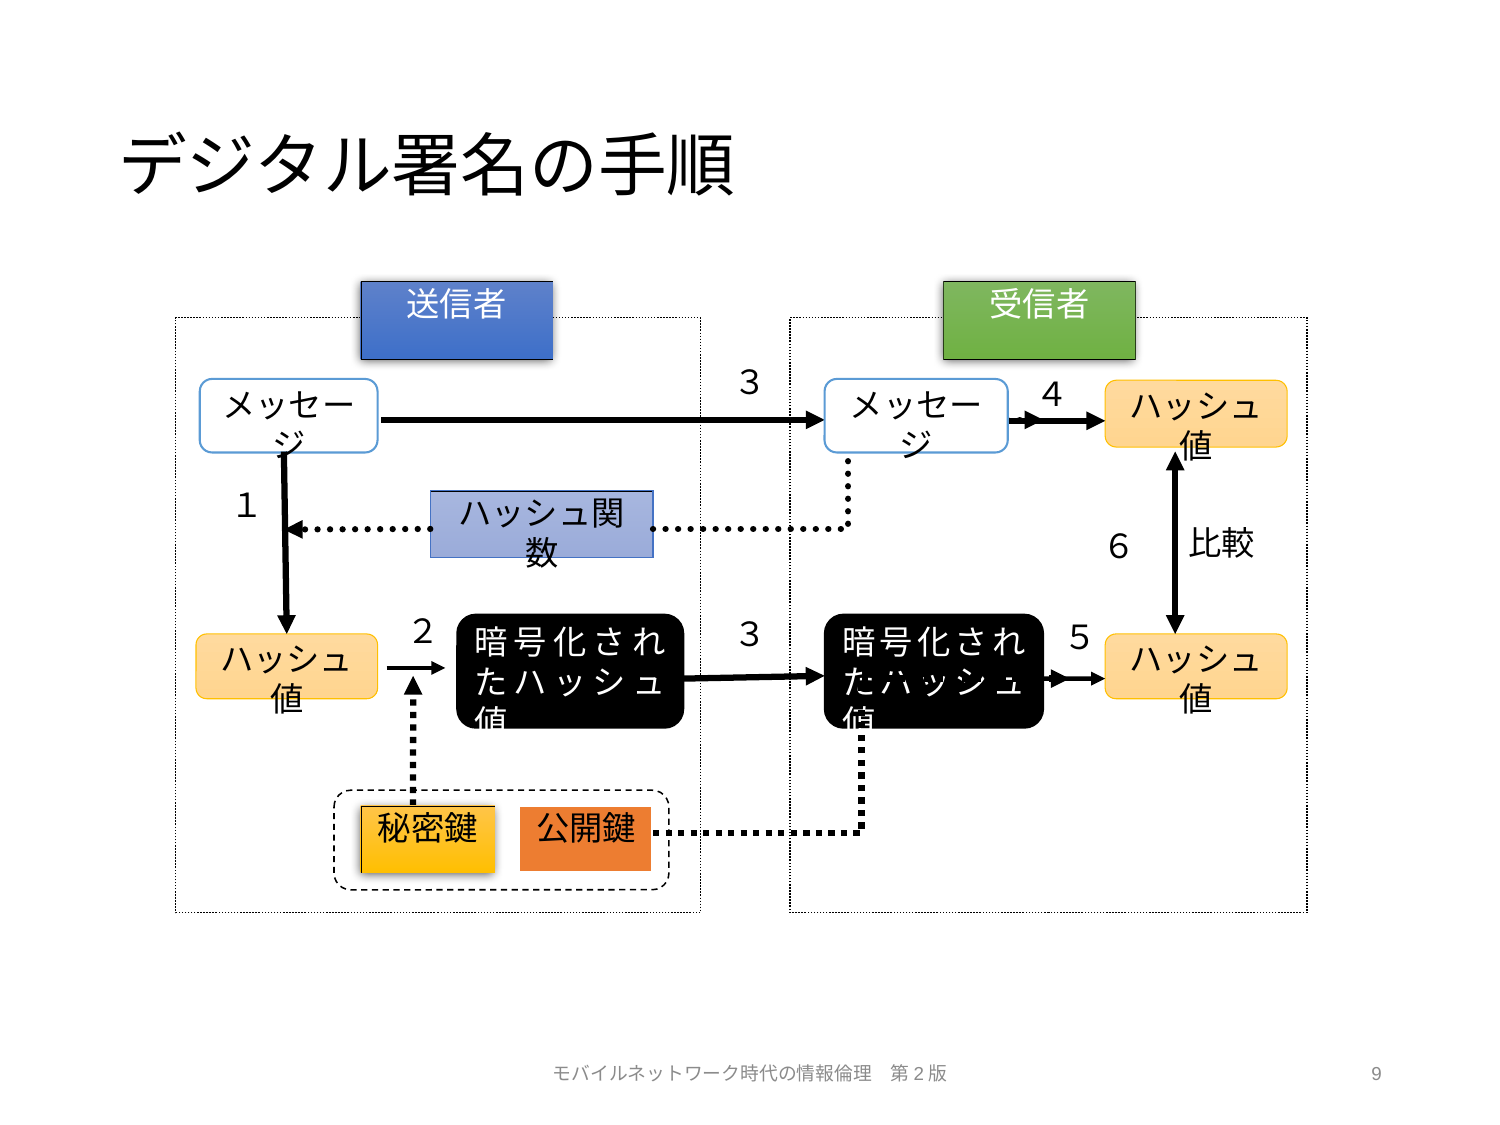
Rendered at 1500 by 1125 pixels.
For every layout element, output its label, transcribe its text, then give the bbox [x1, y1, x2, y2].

text_box １ [217, 482, 287, 541]
text_box メッセージ [823, 377, 1009, 419]
text_box ２ [394, 608, 449, 666]
text_box ３ [721, 359, 791, 419]
text_box 受信者 [943, 281, 1136, 360]
text_box [334, 790, 669, 890]
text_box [194, 541, 377, 545]
slide_number 9 [1059, 1042, 1397, 1103]
text_box ５ [1051, 614, 1120, 676]
text_box [175, 317, 701, 913]
text_box ４ [1023, 371, 1092, 420]
text_box ６ [1090, 523, 1160, 585]
text_box ３ [721, 611, 791, 672]
text_box 送信者 [360, 281, 553, 360]
text_box 比較 [1176, 520, 1282, 588]
text_box [790, 317, 1307, 913]
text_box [653, 678, 1070, 834]
text_box ハッシュ値 [1104, 379, 1288, 448]
footer モバイルネットワーク時代の情報倫理 第2版 [496, 1042, 1004, 1103]
text_box 比較 [1161, 520, 1175, 588]
text_box ４ [1044, 421, 1092, 433]
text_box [653, 419, 1044, 529]
title デジタル署名の手順 [103, 59, 1397, 278]
